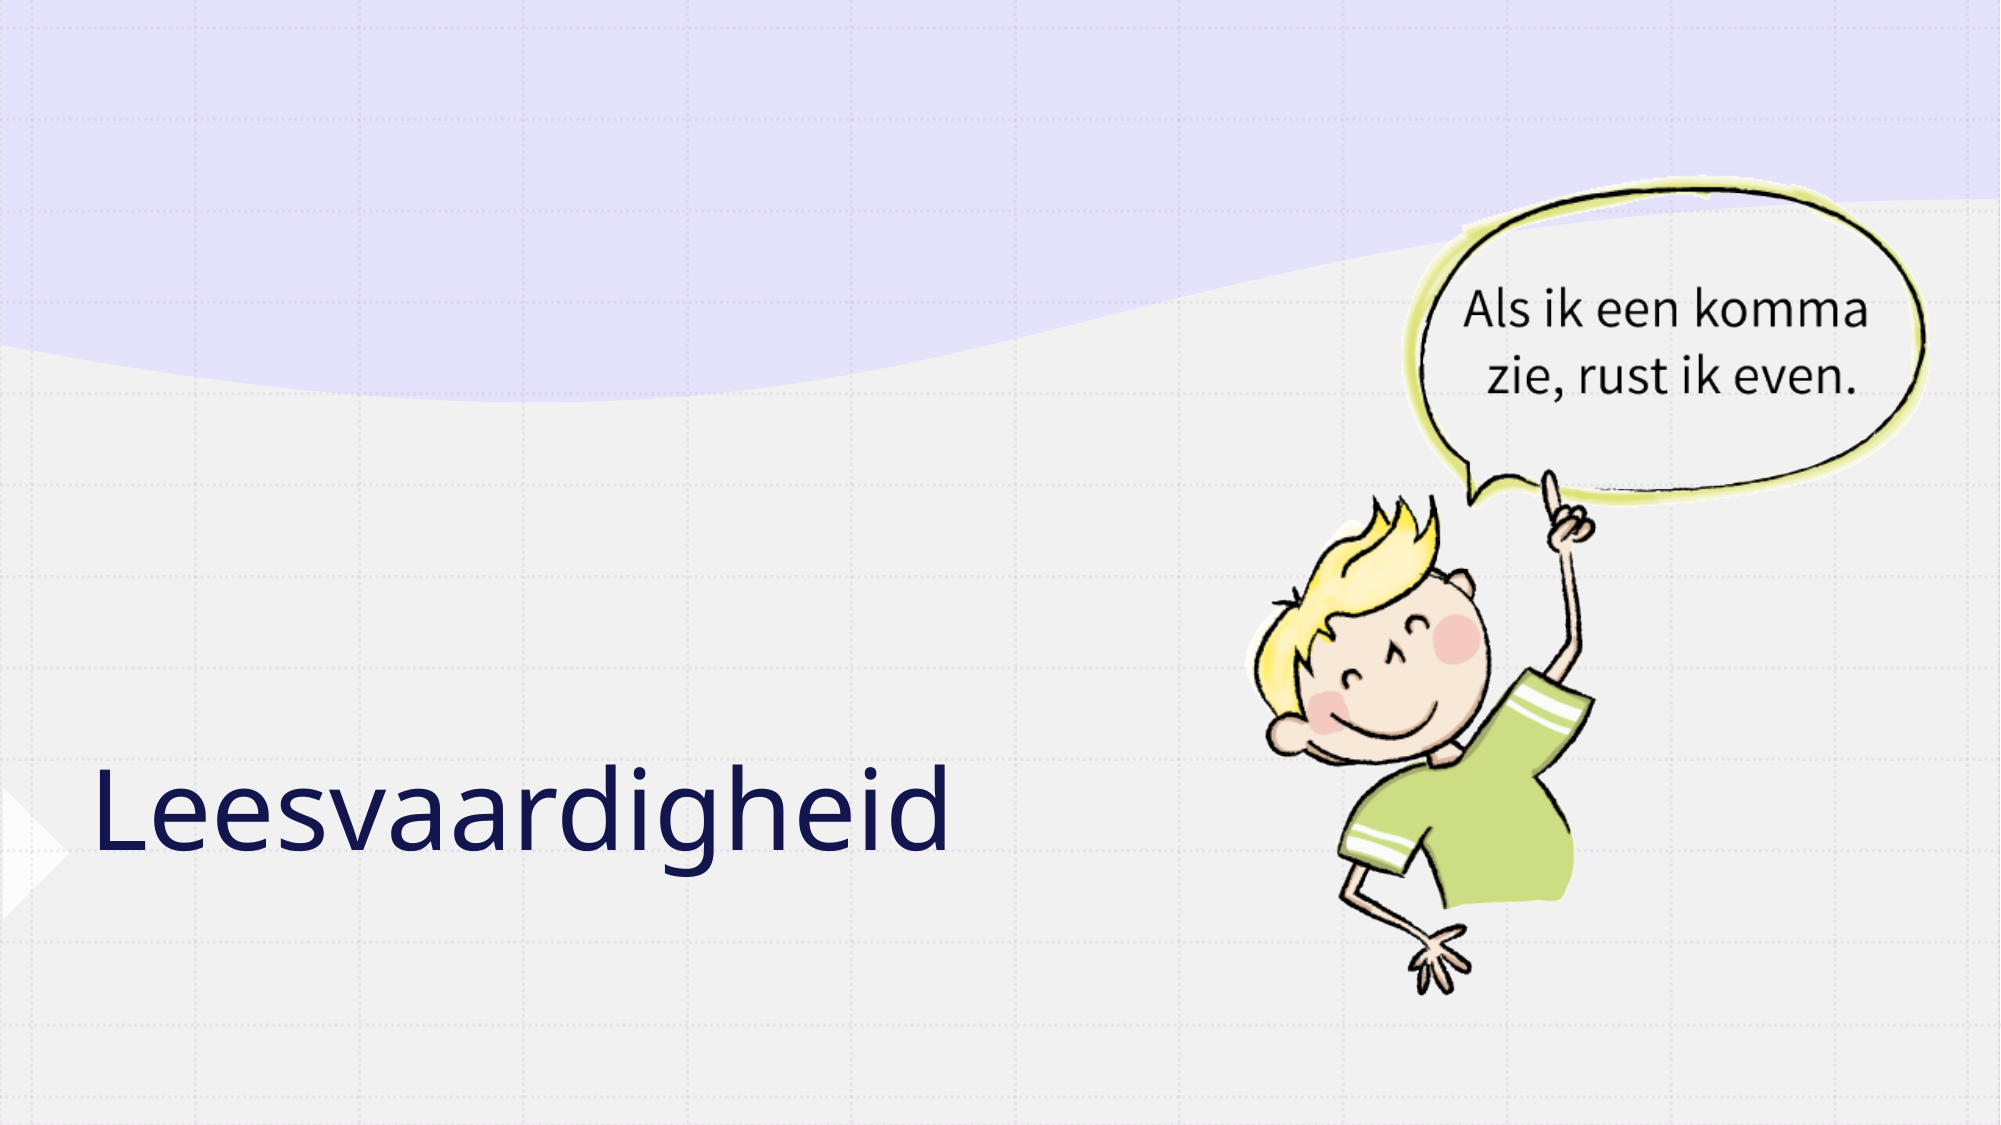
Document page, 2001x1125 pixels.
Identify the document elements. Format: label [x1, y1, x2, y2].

picture [1167, 167, 1949, 999]
text_box [0, 0, 2000, 1125]
